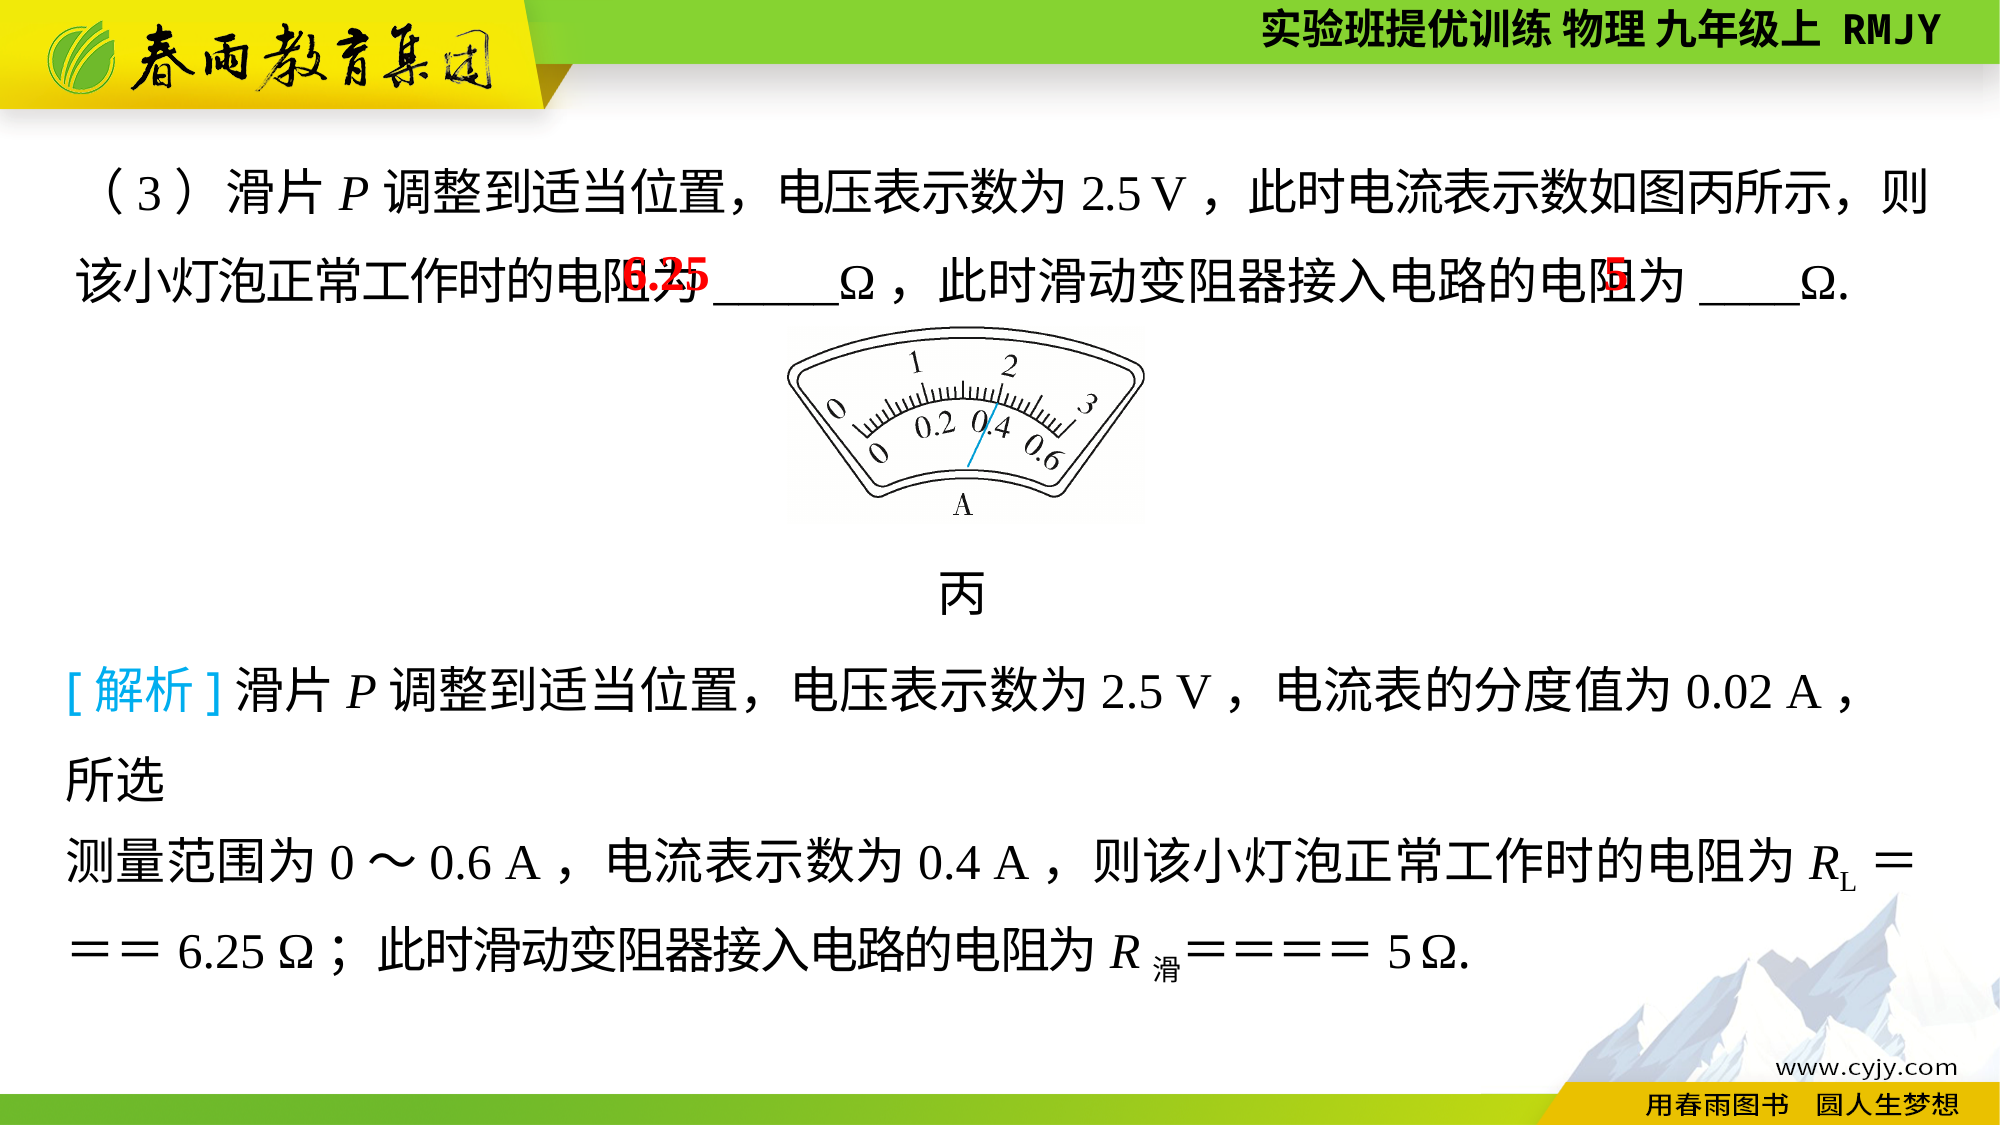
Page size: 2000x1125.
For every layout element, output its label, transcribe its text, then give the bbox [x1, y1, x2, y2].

list （3）滑片P调整到适当位置，电压表示数为2.5 V，此时电流表示数如图丙所示，则该小灯泡正常工作时的电阻为_____Ω，此时滑动变阻器接入电路的电阻为____Ω. [59, 122, 1944, 308]
text_box 5 [1588, 233, 1644, 309]
text_box 6.25 [607, 233, 725, 309]
picture [0, 0, 2000, 1125]
text_box 丙 [922, 533, 1003, 629]
